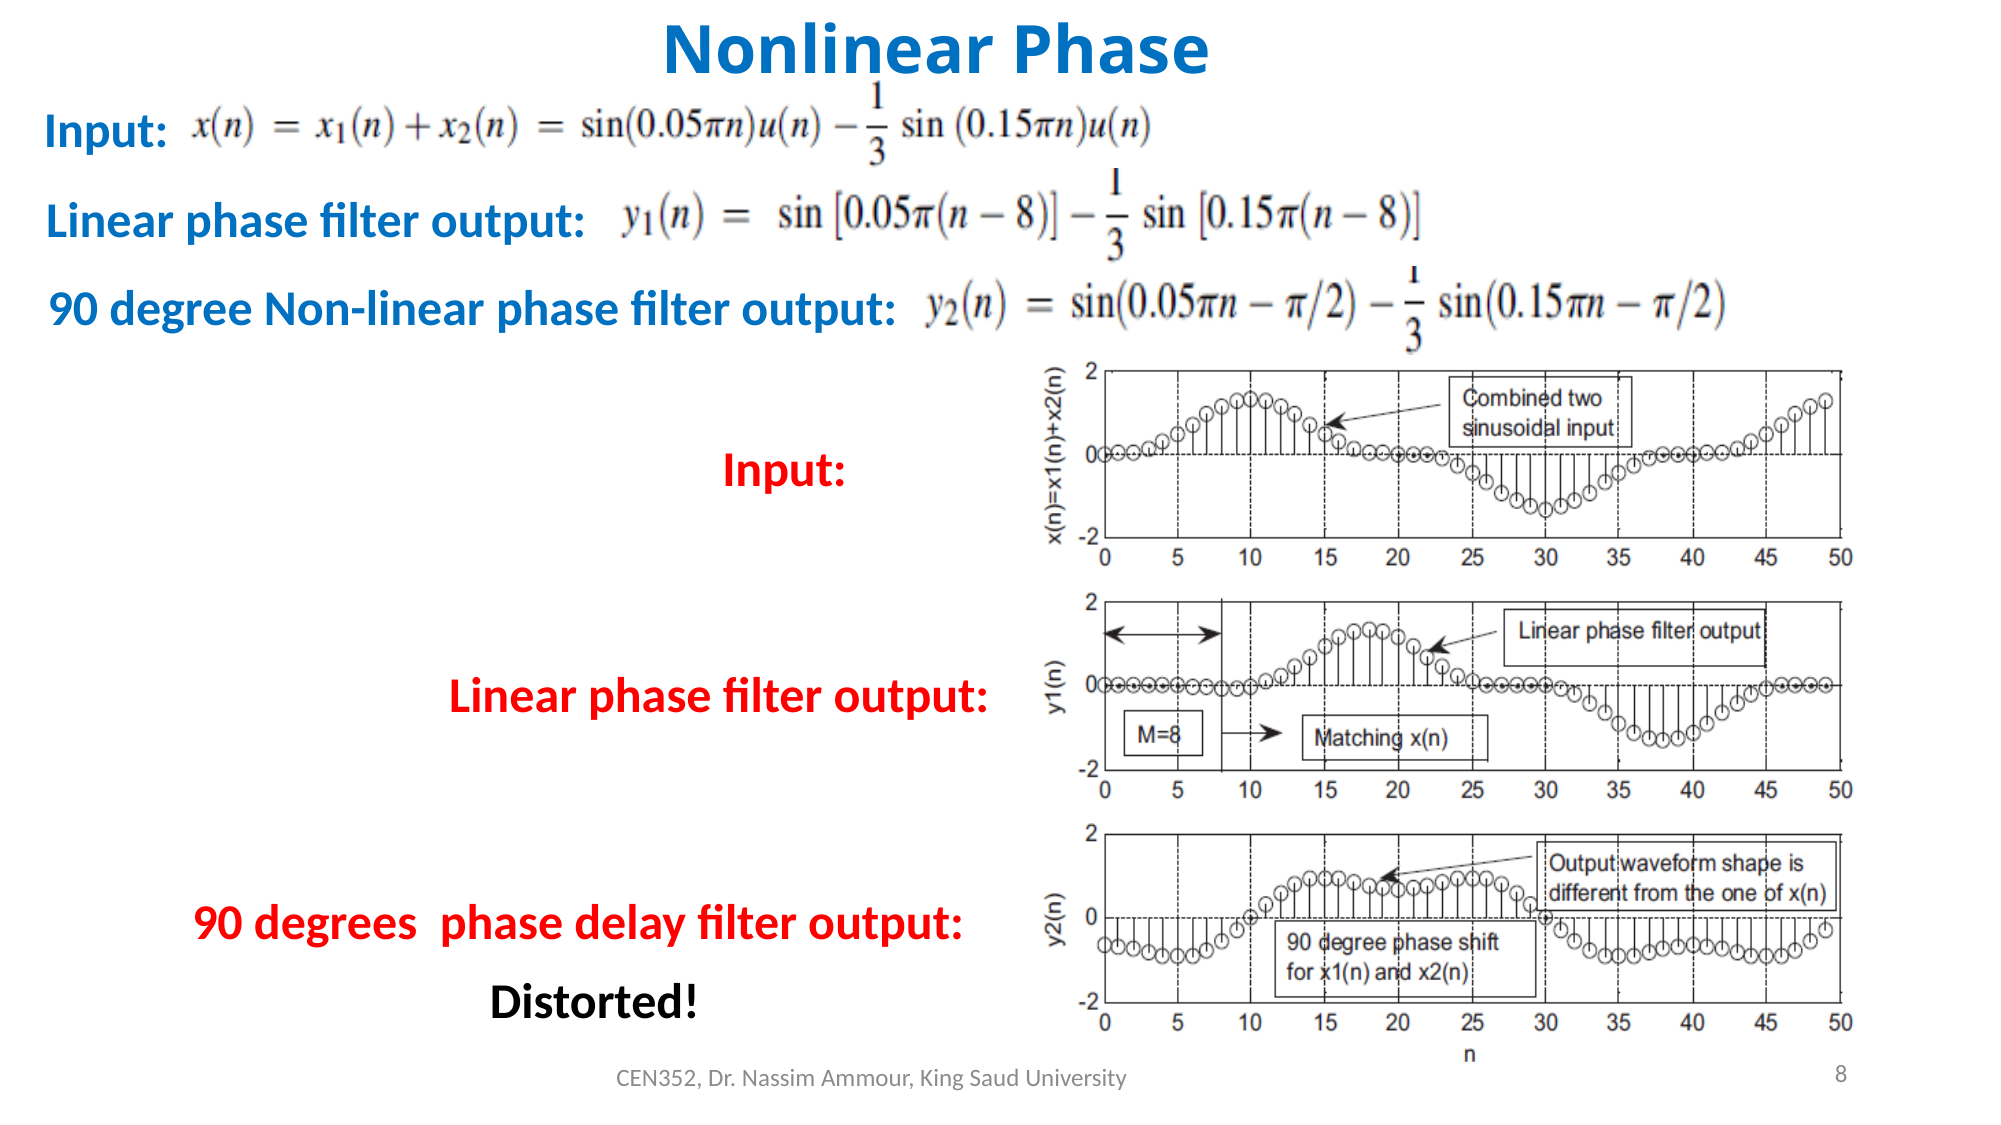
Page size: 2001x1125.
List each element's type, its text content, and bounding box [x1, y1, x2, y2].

footer CEN352, Dr. Nassim Ammour, King Saud University [534, 1046, 1210, 1107]
text_box Input: [29, 89, 184, 165]
slide_number 8 [1412, 1065, 1863, 1103]
text_box Input: [707, 429, 891, 505]
text_box Linear phase filter output: [31, 180, 602, 256]
text_box Nonlinear Phase [646, 0, 1226, 95]
text_box 90 degree Non-linear phase filter output: [32, 259, 913, 343]
text_box Distorted! [475, 961, 715, 1036]
picture [184, 79, 1863, 1065]
text_box 90 degrees phase delay filter output: [177, 881, 980, 957]
text_box Linear phase filter output: [434, 655, 1005, 731]
